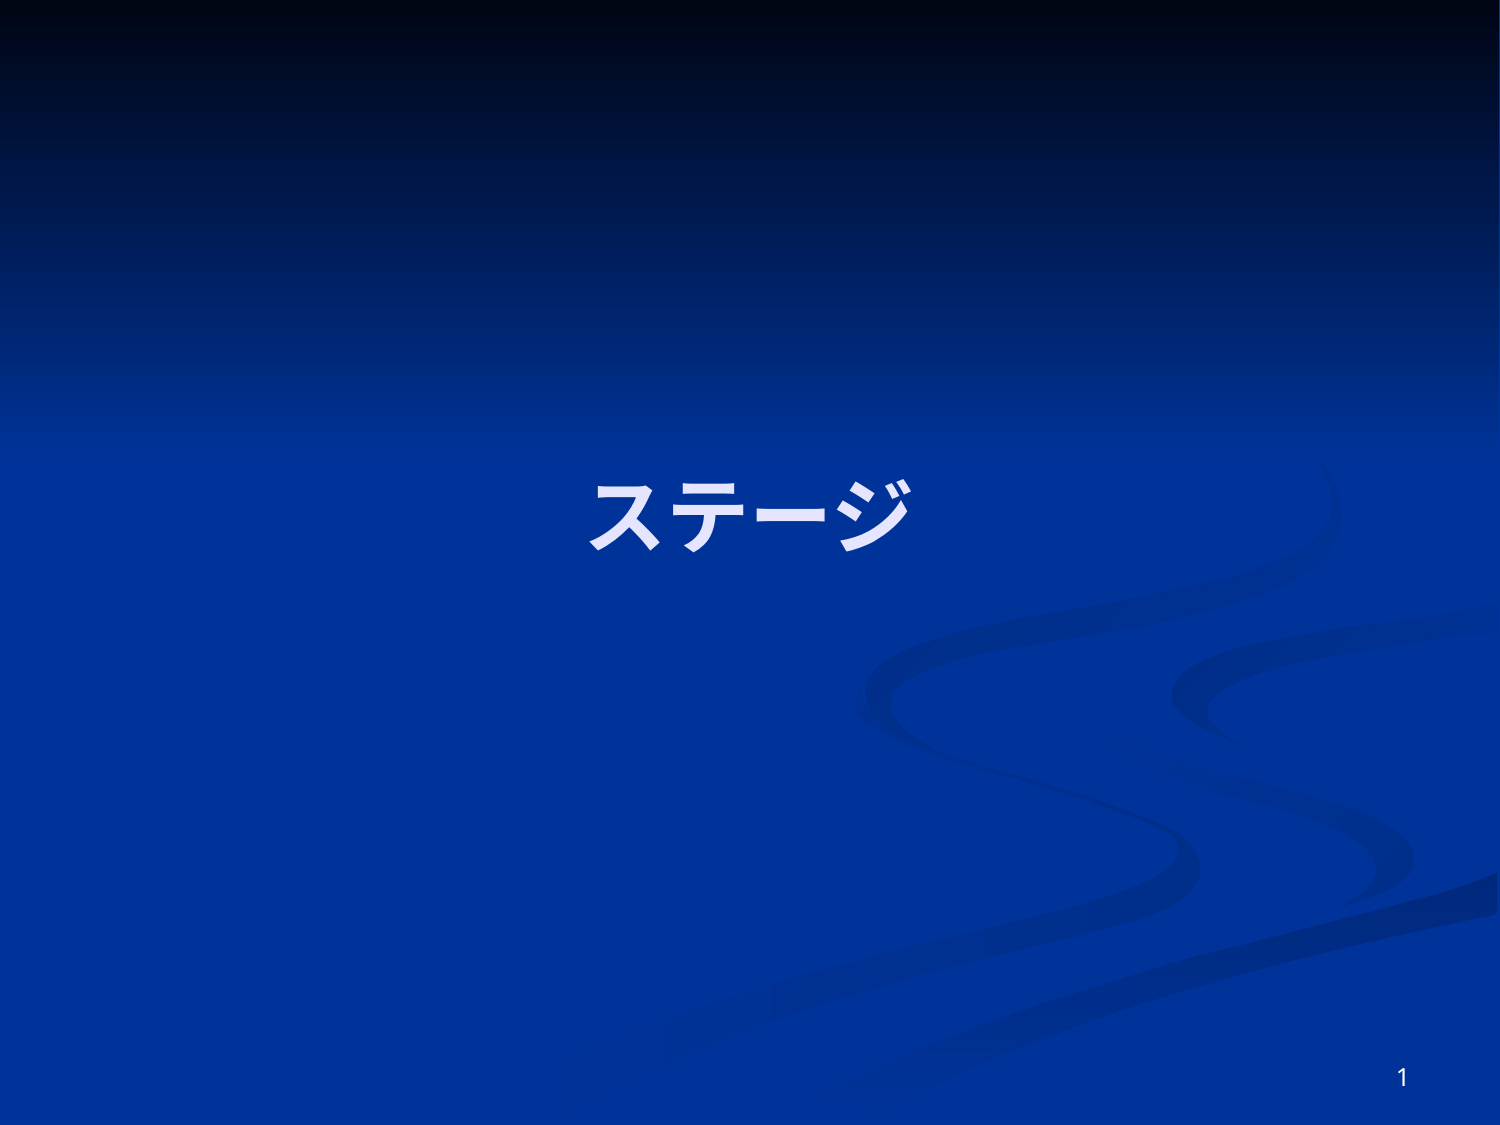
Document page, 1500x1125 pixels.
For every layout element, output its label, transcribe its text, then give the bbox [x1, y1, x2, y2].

slide_number 1 [1074, 1058, 1425, 1104]
title ステージ [102, 280, 1397, 749]
